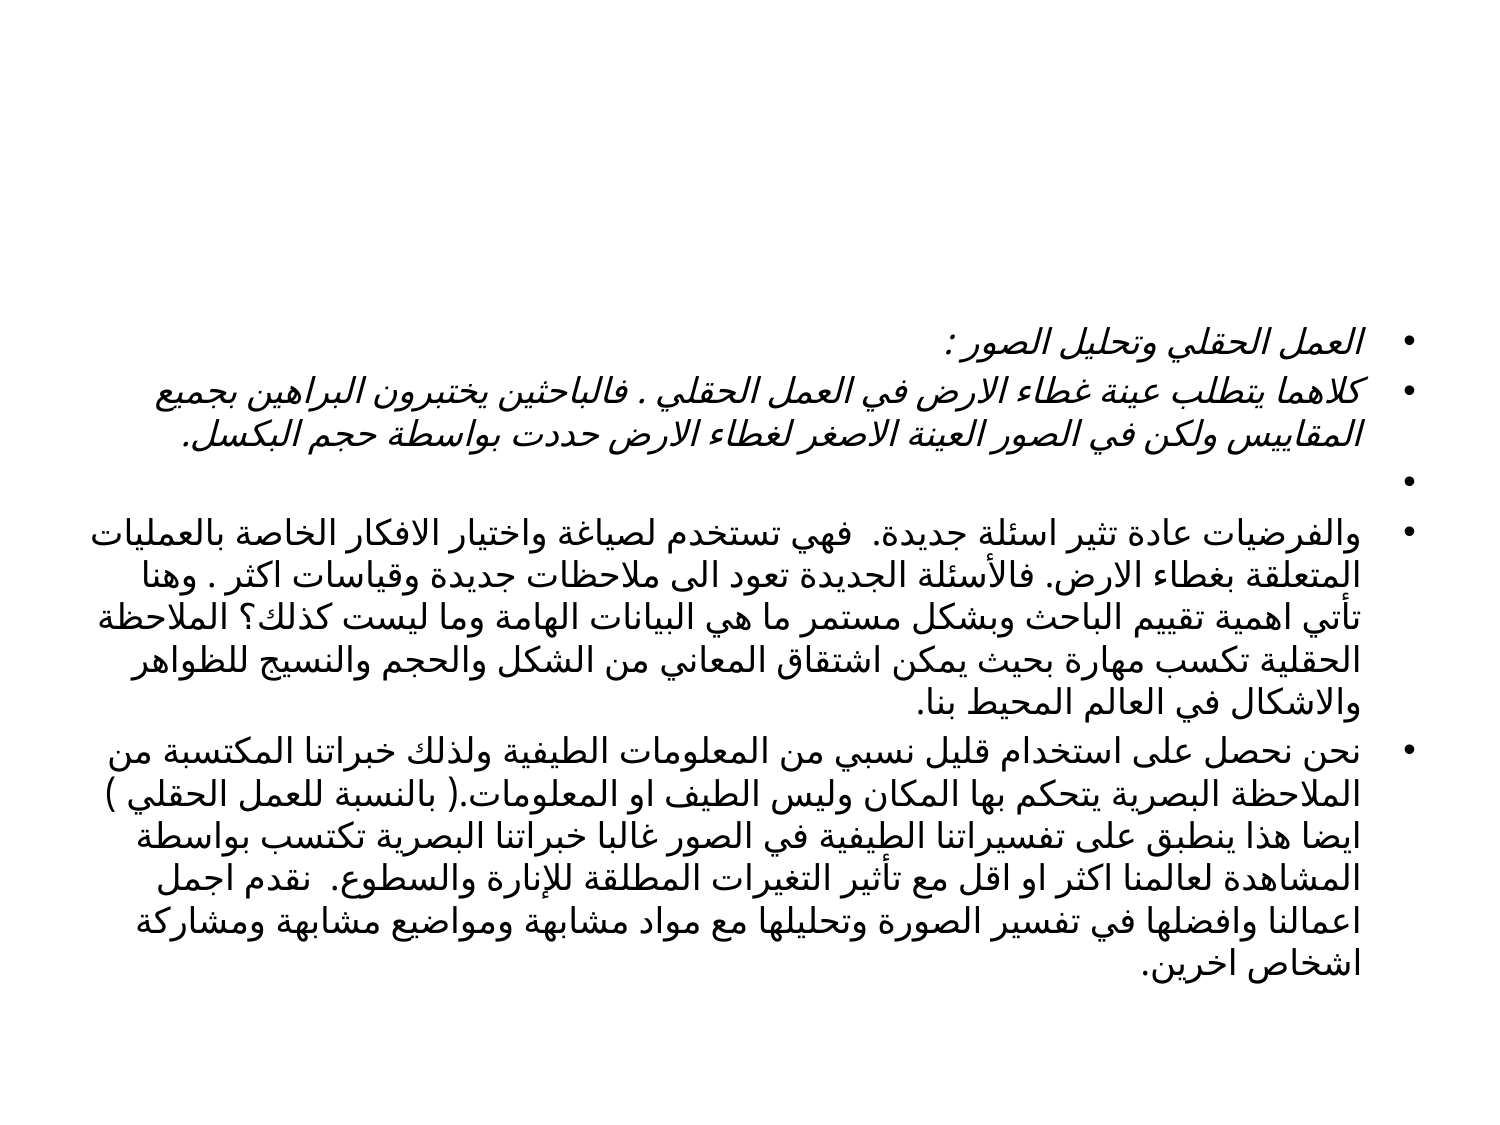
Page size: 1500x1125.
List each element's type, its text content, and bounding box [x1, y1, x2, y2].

list العمل الحقلي وتحليل الصور : كلاهما يتطلب عينة غطاء الارض في العمل الحقلي . فالباحثين يختبرون البراهين بجميع المقاييس ولكن في الصور العينة الاصغر لغطاء الارض حددت بواسطة حجم البكسل. والفرضيات عادة تثير اسئلة جديدة. فهي تستخدم لصياغة واختيار الافكار الخاصة بالعمليات المتعلقة بغطاء الارض. فالأسئلة الجديدة تعود الى ملاحظات جديدة وقياسات اكثر . وهنا تأتي اهمية تقييم الباحث وبشكل مستمر ما هي البيانات الهامة وما ليست كذلك؟ الملاحظة الحقلية تكسب مهارة بحيث يمكن اشتقاق المعاني من الشكل والحجم والنسيج للظواهر والاشكال في العالم المحيط بنا. نحن نحصل على استخدام قليل نسبي من المعلومات الطيفية ولذلك خبراتنا المكتسبة من الملاحظة البصرية يتحكم بها المكان وليس الطيف او المعلومات.( بالنسبة للعمل الحقلي ) ايضا هذا ينطبق على تفسيراتنا الطيفية في الصور غالبا خبراتنا البصرية تكتسب بواسطة المشاهدة لعالمنا اكثر او اقل مع تأثير التغيرات المطلقة للإنارة والسطوع. نقدم اجمل اعمالنا وافضلها في تفسير الصورة وتحليلها مع مواد مشابهة ومواضيع مشابهة ومشاركة اشخاص اخرين. [75, 262, 1425, 1005]
